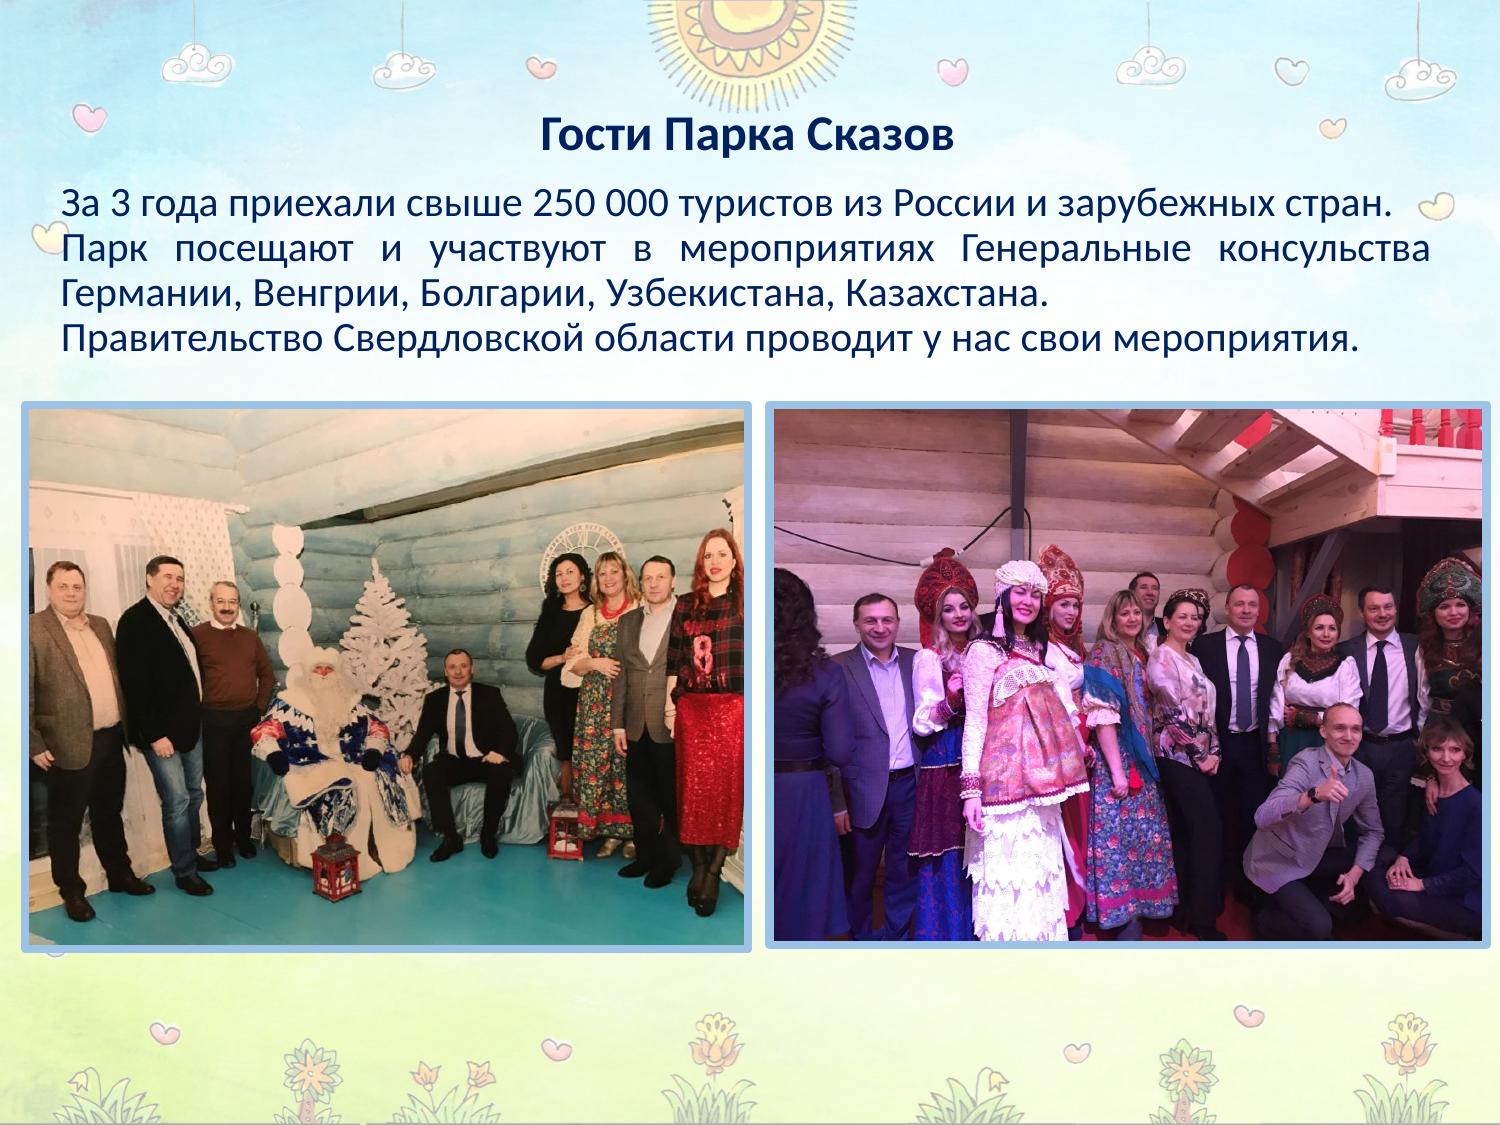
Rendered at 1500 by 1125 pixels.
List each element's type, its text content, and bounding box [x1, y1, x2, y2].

picture [29, 408, 745, 946]
list За 3 года приехали свыше 250 000 туристов из России и зарубежных стран. Парк посещают и участвуют в мероприятиях Генеральные консульства Германии, Венгрии, Болгарии, Узбекистана, Казахстана. Правительство Свердловской области проводит у нас свои мероприятия. [17, 172, 1447, 362]
title Гости Парка Сказов [525, 90, 1081, 172]
picture [773, 408, 1483, 941]
